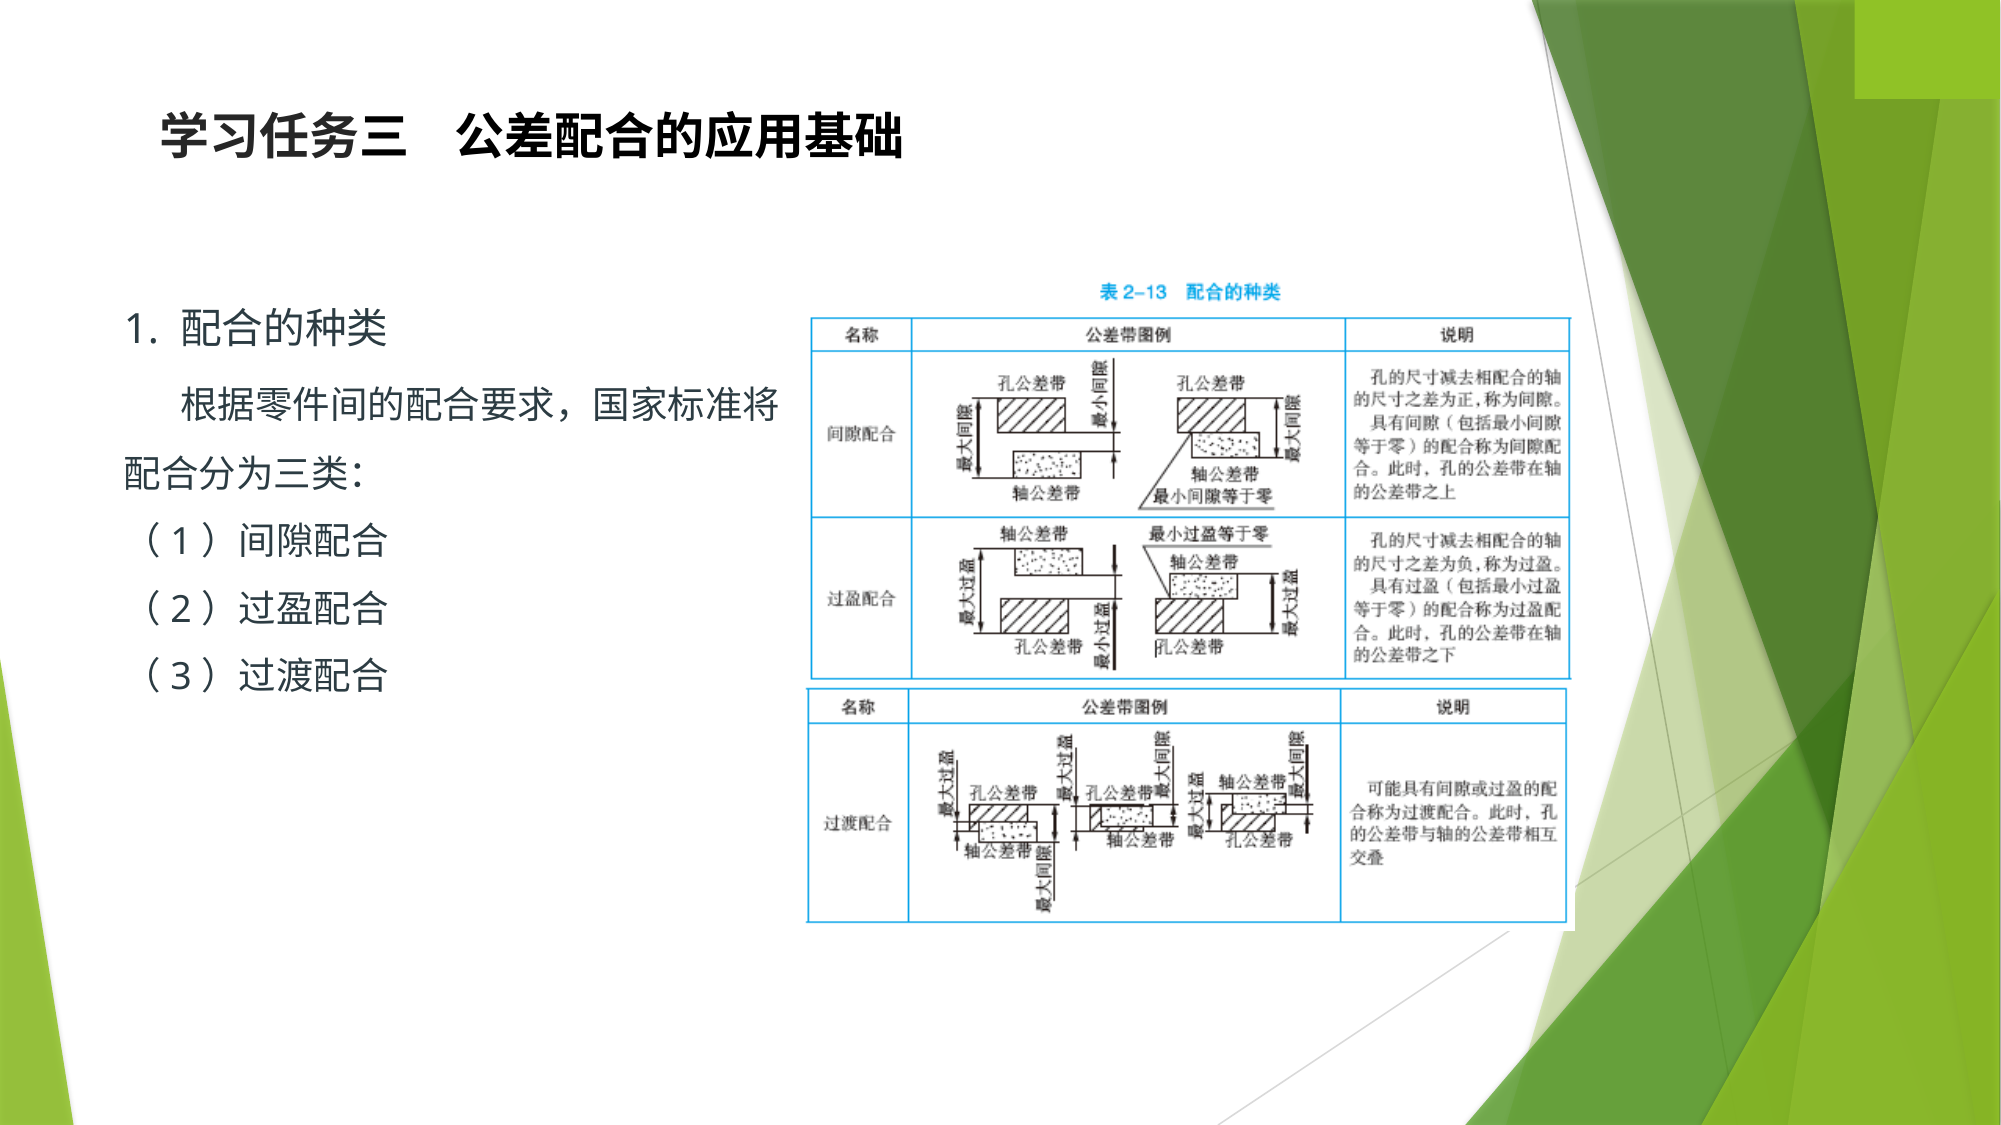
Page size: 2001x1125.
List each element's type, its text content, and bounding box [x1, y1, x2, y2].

text_box 学习任务三 公差配合的应用基础 [144, 85, 1856, 216]
text_box [1853, 0, 2000, 100]
text_box 1. 配合的种类 根据零件间的配合要求，国家标准将配合分为三类： （1）间隙配合 （2）过盈配合 （3）过渡配合 [109, 269, 799, 705]
picture [800, 269, 1575, 932]
